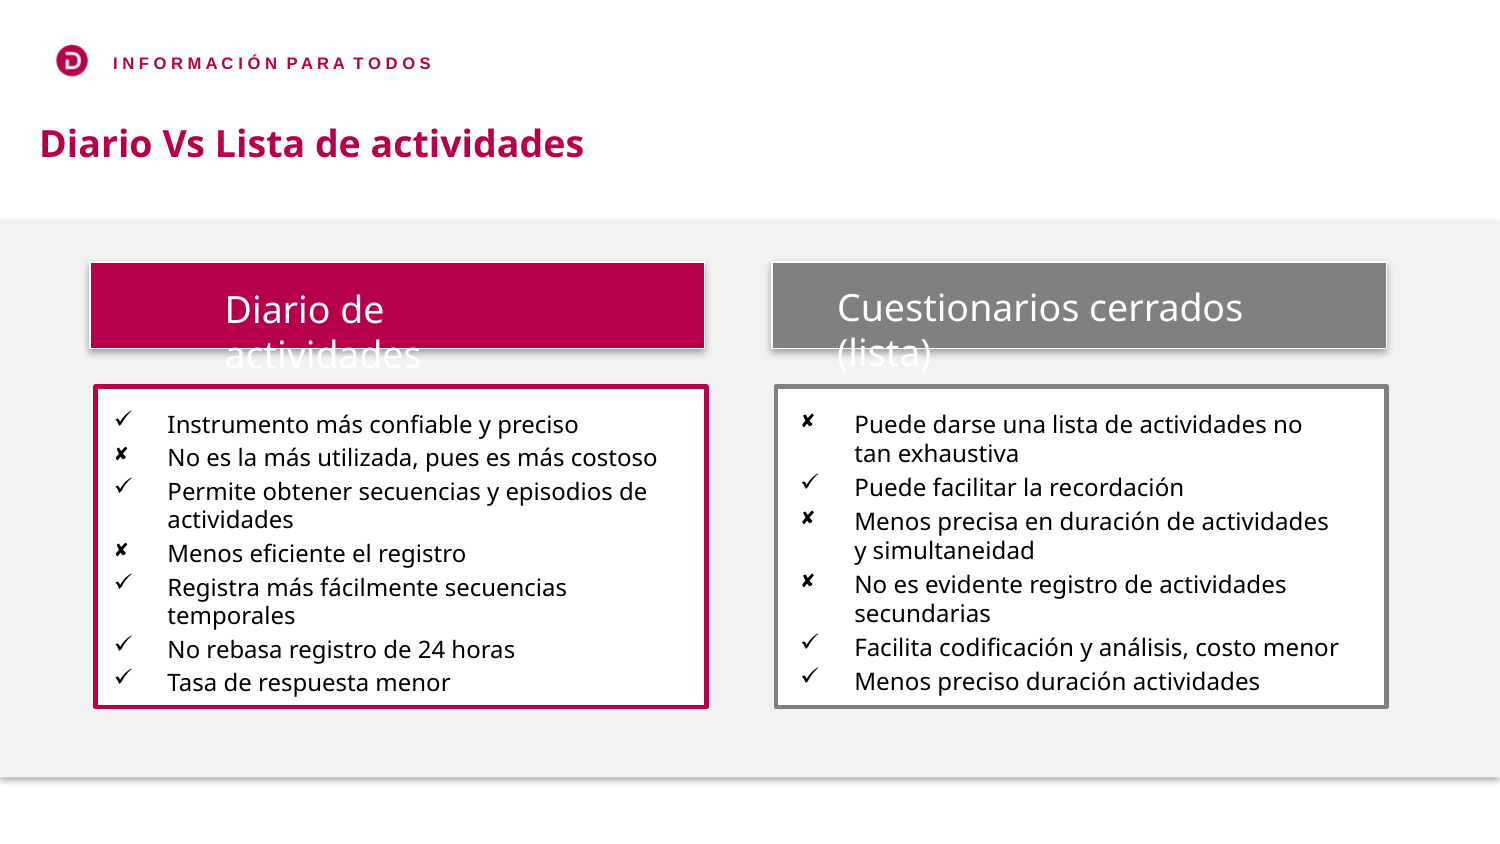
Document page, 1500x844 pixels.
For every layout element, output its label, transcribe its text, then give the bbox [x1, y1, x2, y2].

text_box [771, 261, 1387, 349]
text_box [0, 220, 1500, 778]
text_box [93, 384, 709, 709]
text_box Cuestionarios cerrados (lista) [822, 276, 1338, 328]
text_box [774, 384, 1389, 709]
text_box Puede darse una lista de actividades no tan exhaustiva Puede facilitar la recordación Menos precisa en duración de actividades y simultaneidad No es evidente registro de actividades secundarias Facilita codificación y análisis, costo menor Menos preciso duración actividades [785, 401, 1361, 707]
picture [53, 42, 91, 79]
text_box [89, 261, 705, 349]
text_box Diario de actividades [209, 278, 589, 329]
text_box Instrumento más confiable y preciso No es la más utilizada, pues es más costoso Permite obtener secuencias y episodios de actividades Menos eficiente el registro Registra más fácilmente secuencias temporales No rebasa registro de 24 horas Tasa de respuesta menor [98, 401, 710, 707]
text_box Diario Vs Lista de actividades [39, 119, 1055, 165]
